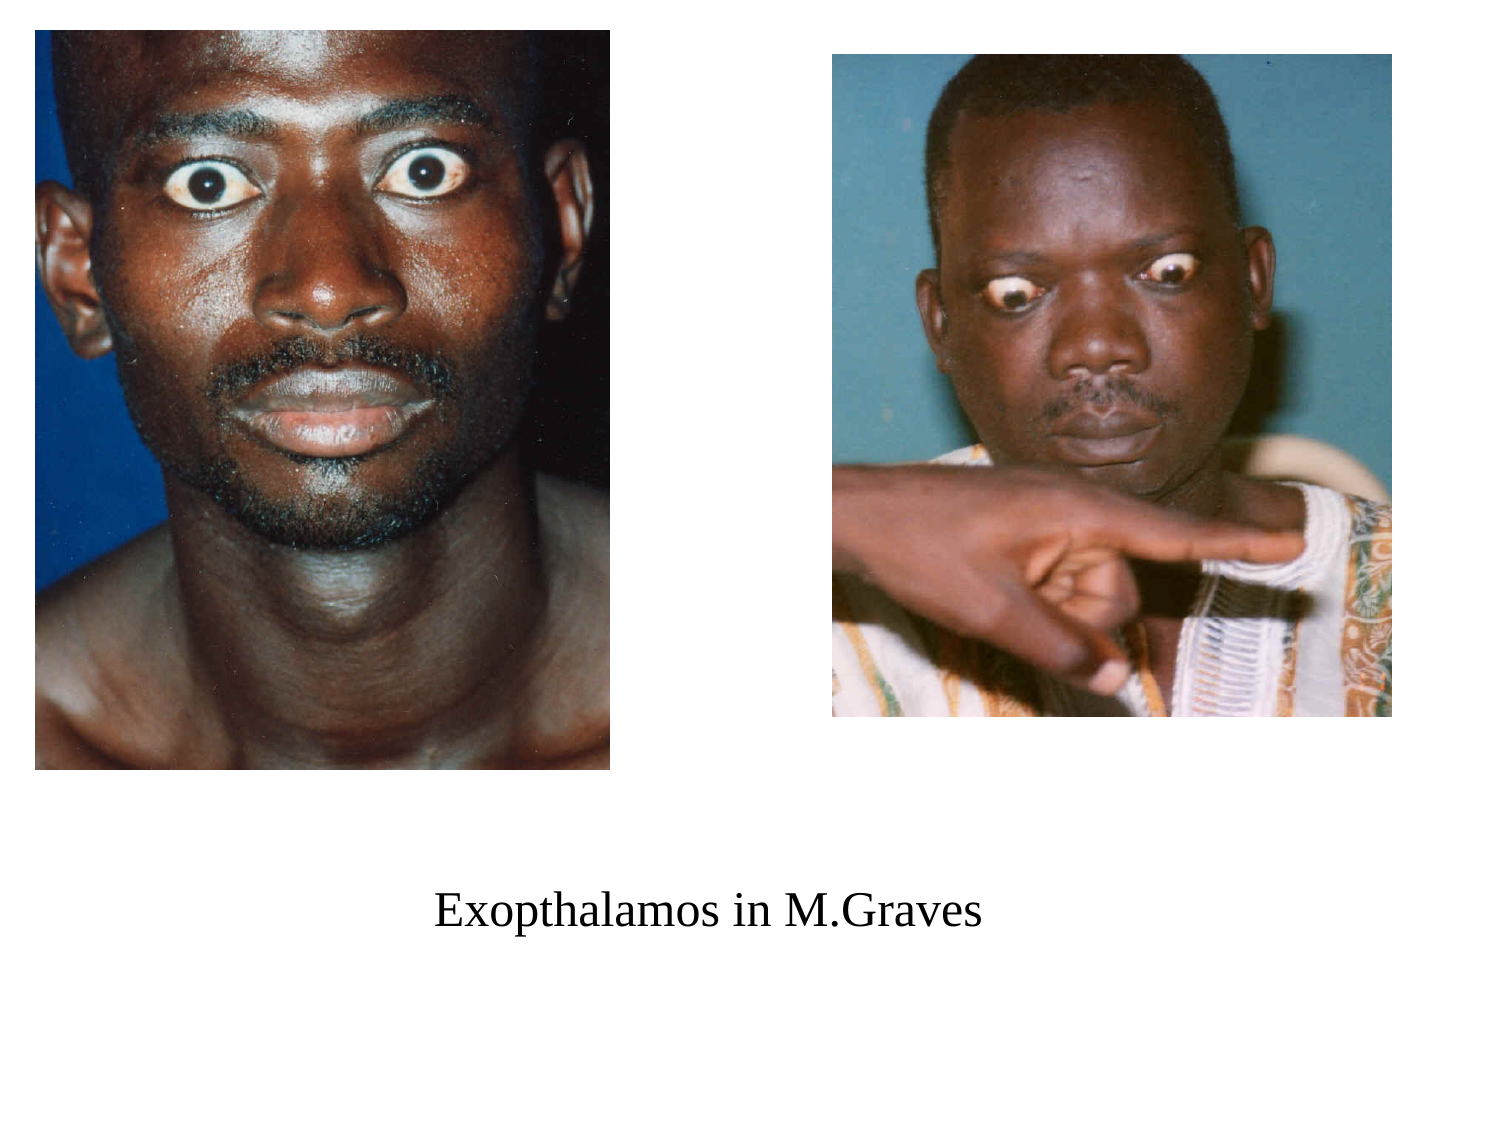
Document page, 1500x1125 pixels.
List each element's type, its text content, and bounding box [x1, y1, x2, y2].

text_box Exopthalamos in M.Graves [419, 869, 1046, 1030]
picture [35, 30, 610, 770]
picture [832, 54, 1392, 717]
